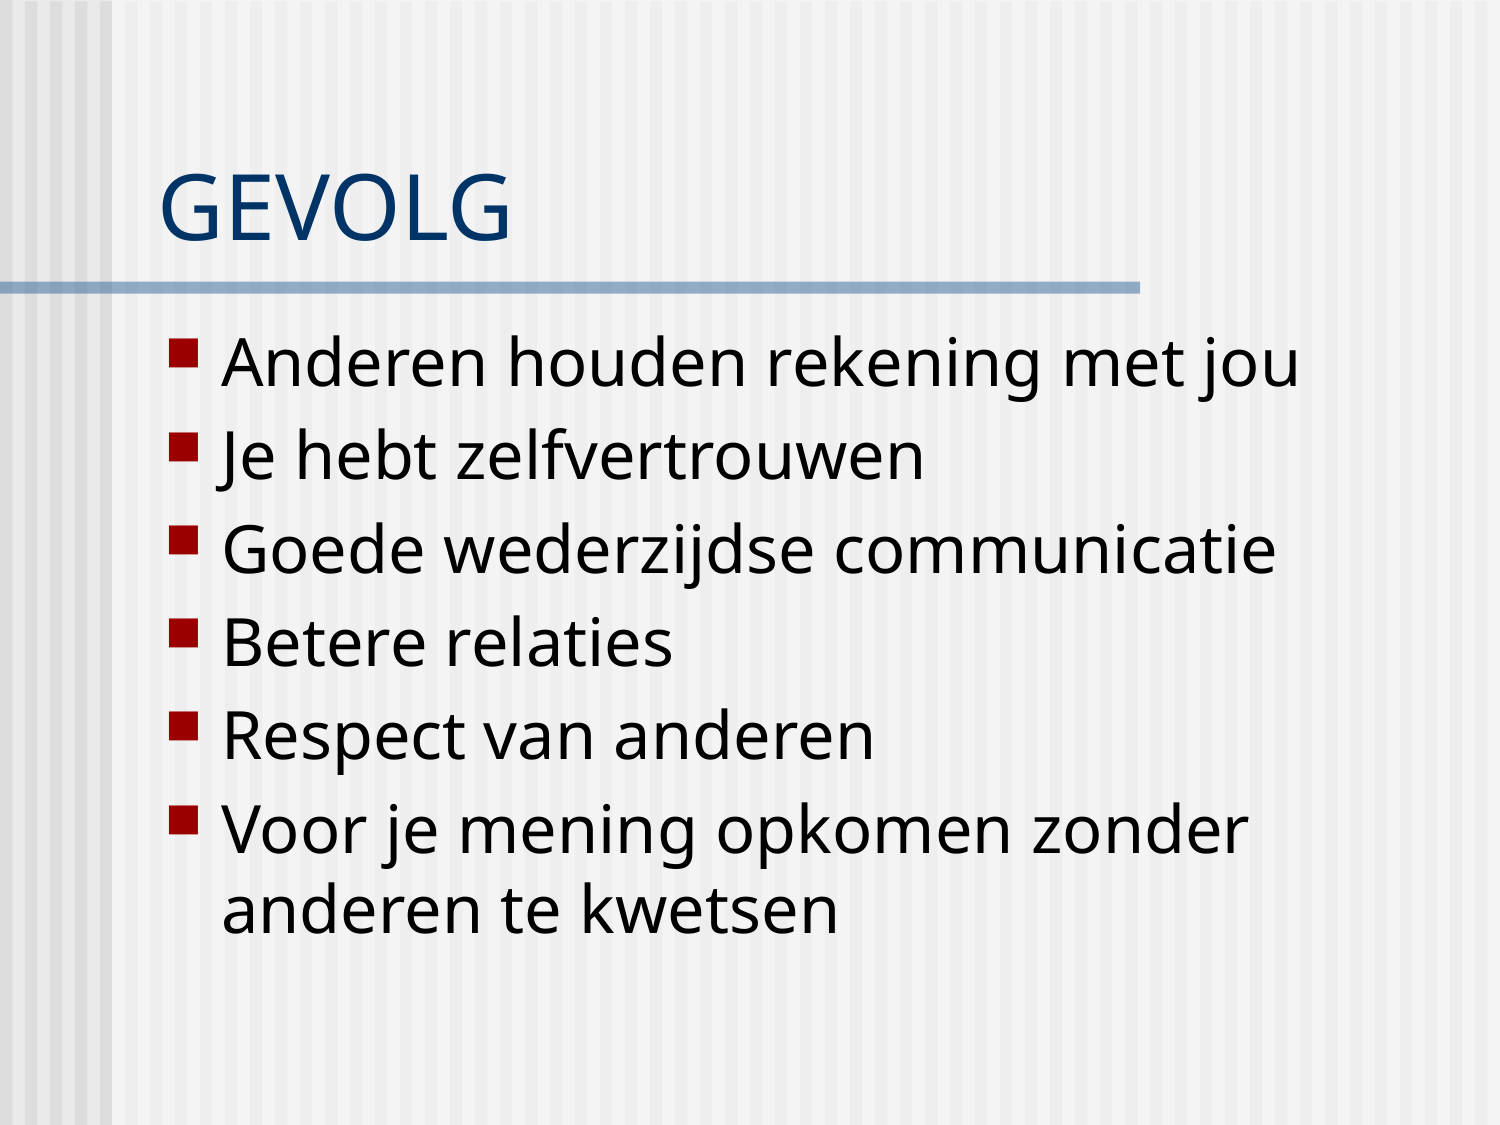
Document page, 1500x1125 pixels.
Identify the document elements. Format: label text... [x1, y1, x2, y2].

title GEVOLG [142, 141, 1482, 267]
list Anderen houden rekening met jou Je hebt zelfvertrouwen Goede wederzijdse communicatie Betere relaties Respect van anderen Voor je mening opkomen zonder anderen te kwetsen [149, 312, 1481, 1000]
